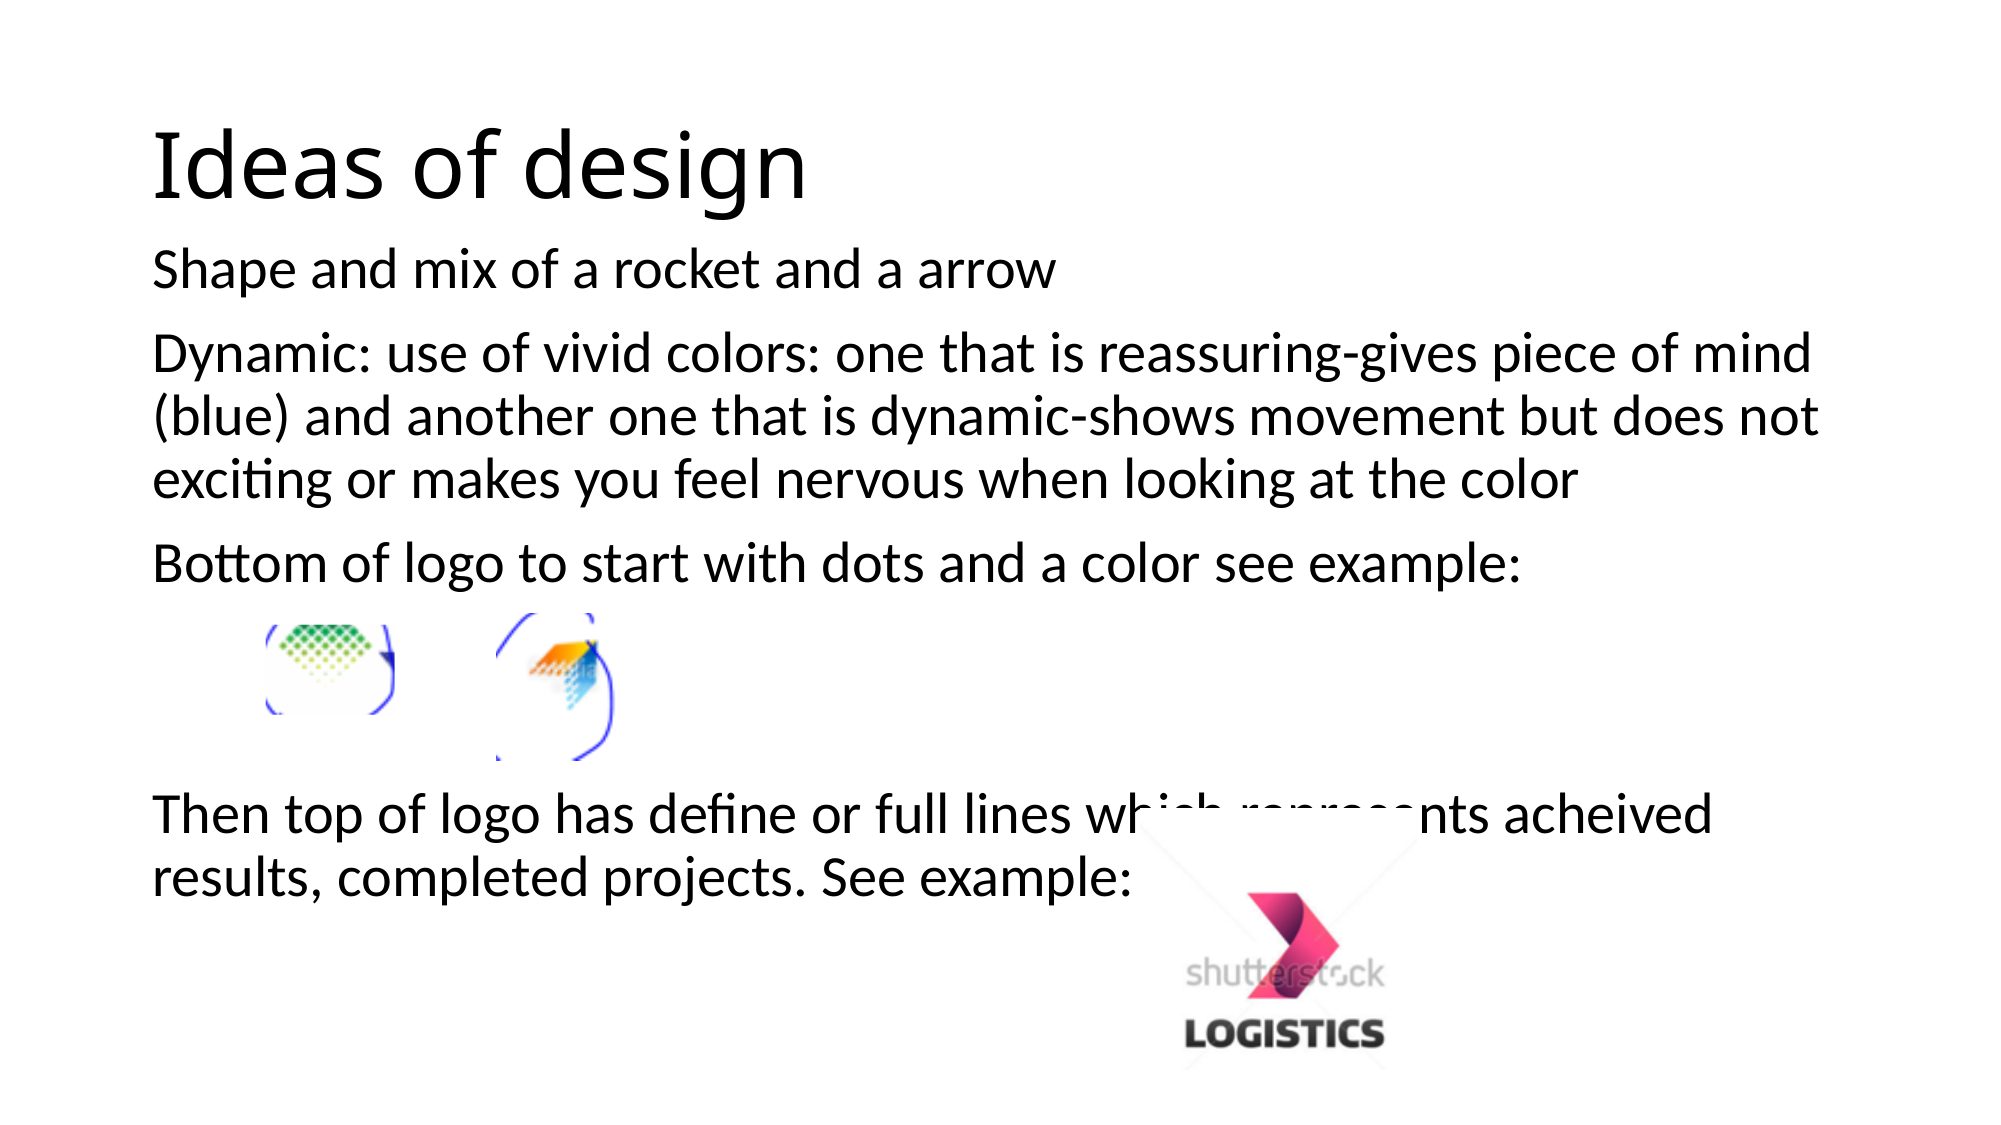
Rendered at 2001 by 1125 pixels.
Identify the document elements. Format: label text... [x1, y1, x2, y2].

list Shape and mix of a rocket and a arrow Dynamic: use of vivid colors: one that is reassuring-gives piece of mind (blue) and another one that is dynamic-shows movement but does not exciting or makes you feel nervous when looking at the color Bottom of logo to start with dots and a color see example: Then top of logo has define or full lines which represents acheived results, completed projects. See example: [137, 231, 1863, 945]
picture [265, 624, 395, 715]
title Ideas of design [137, 59, 1863, 231]
picture [1140, 808, 1417, 1070]
picture [496, 613, 645, 761]
